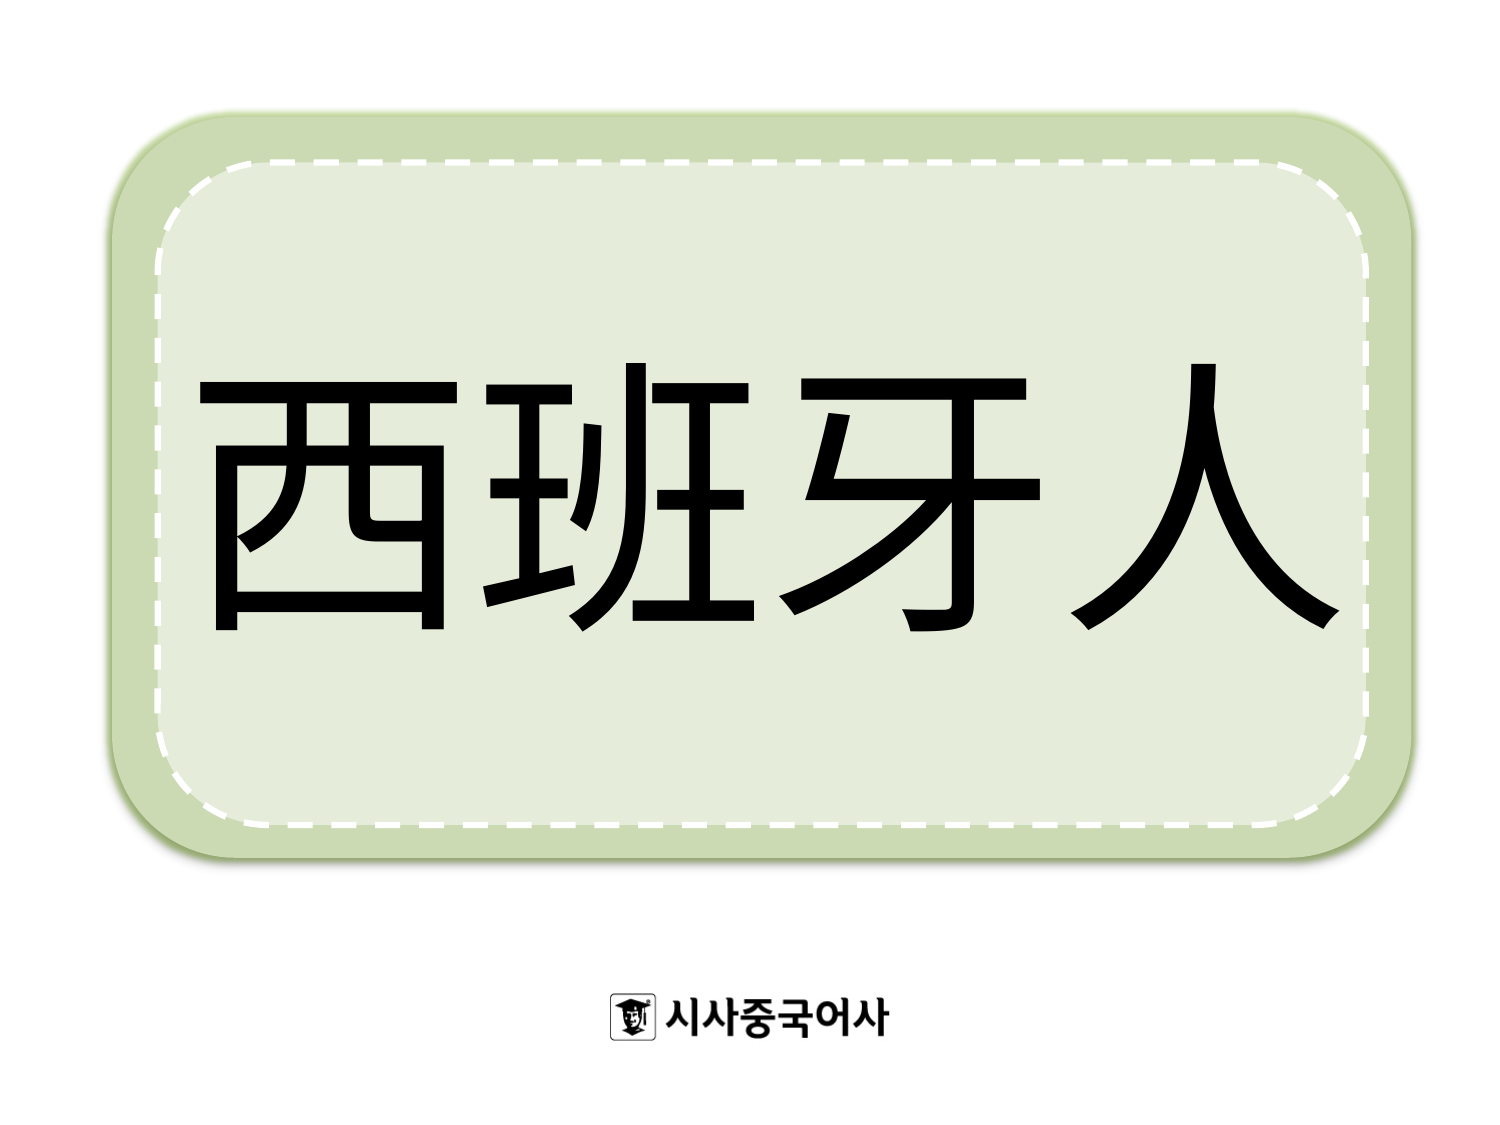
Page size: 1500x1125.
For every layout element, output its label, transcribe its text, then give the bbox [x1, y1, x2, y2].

text_box 西班牙人 [162, 160, 1371, 824]
picture [602, 987, 898, 1047]
